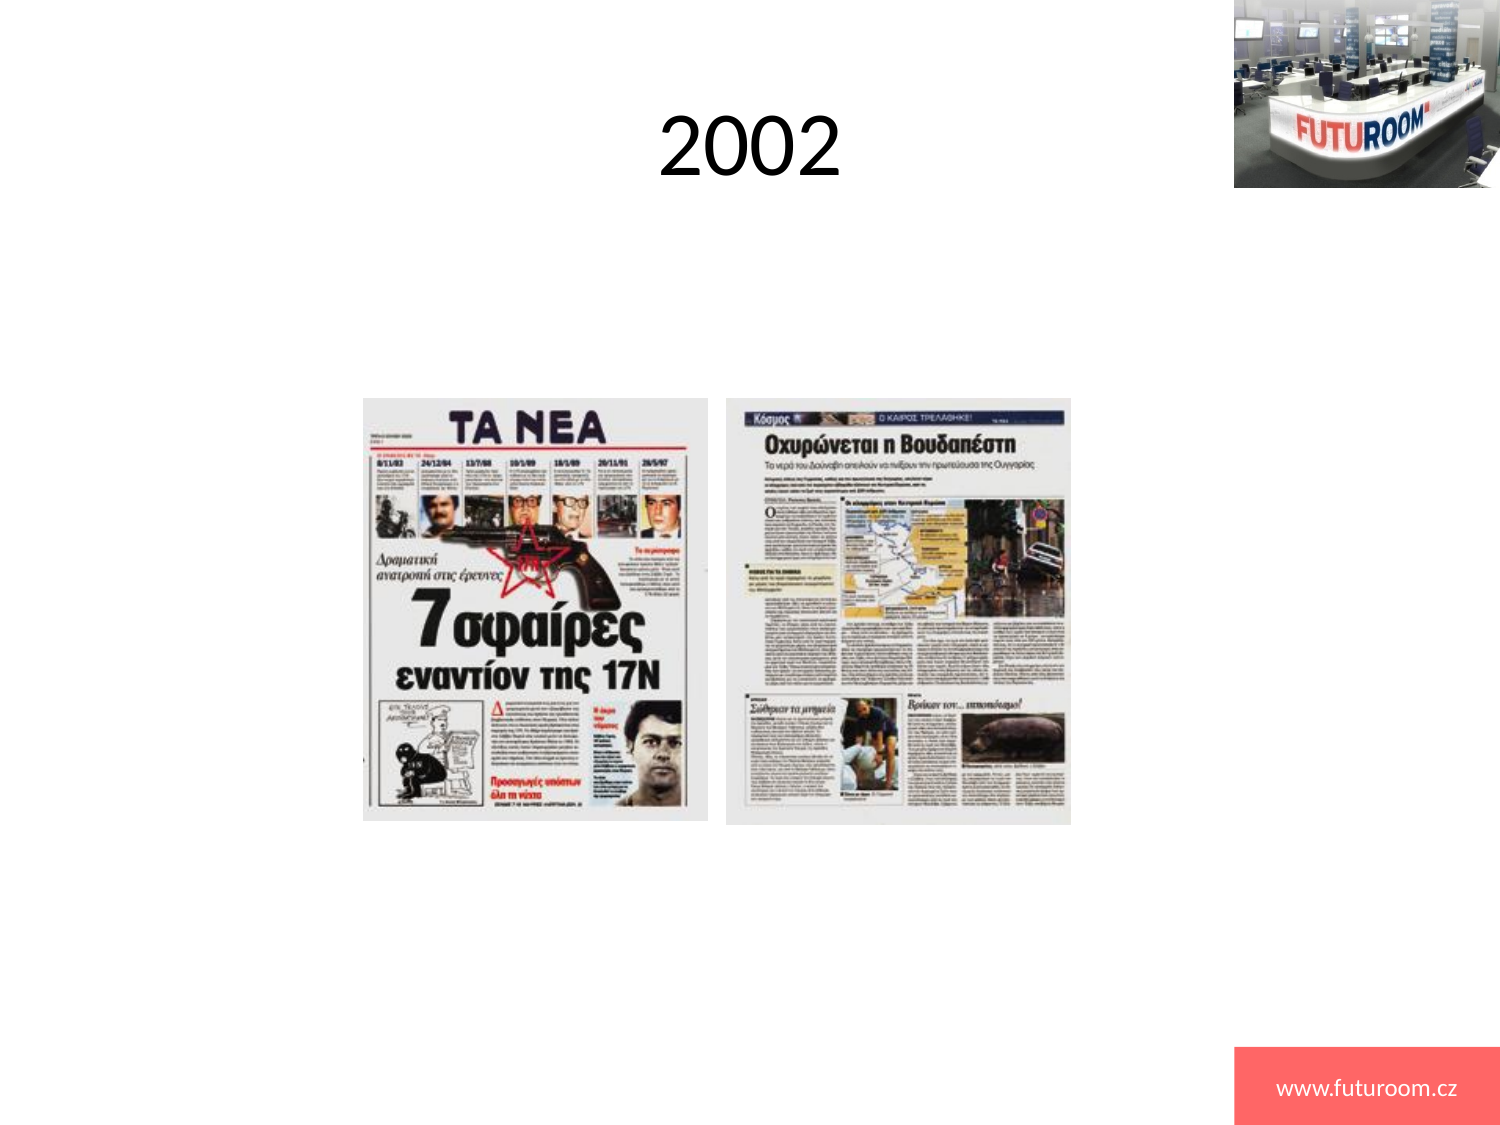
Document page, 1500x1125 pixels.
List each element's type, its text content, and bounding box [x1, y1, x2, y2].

picture [1234, 0, 1500, 188]
picture [363, 398, 708, 821]
title 2002 [75, 45, 1425, 233]
picture [726, 398, 1071, 826]
text_box www.futuroom.cz [1232, 1045, 1500, 1125]
